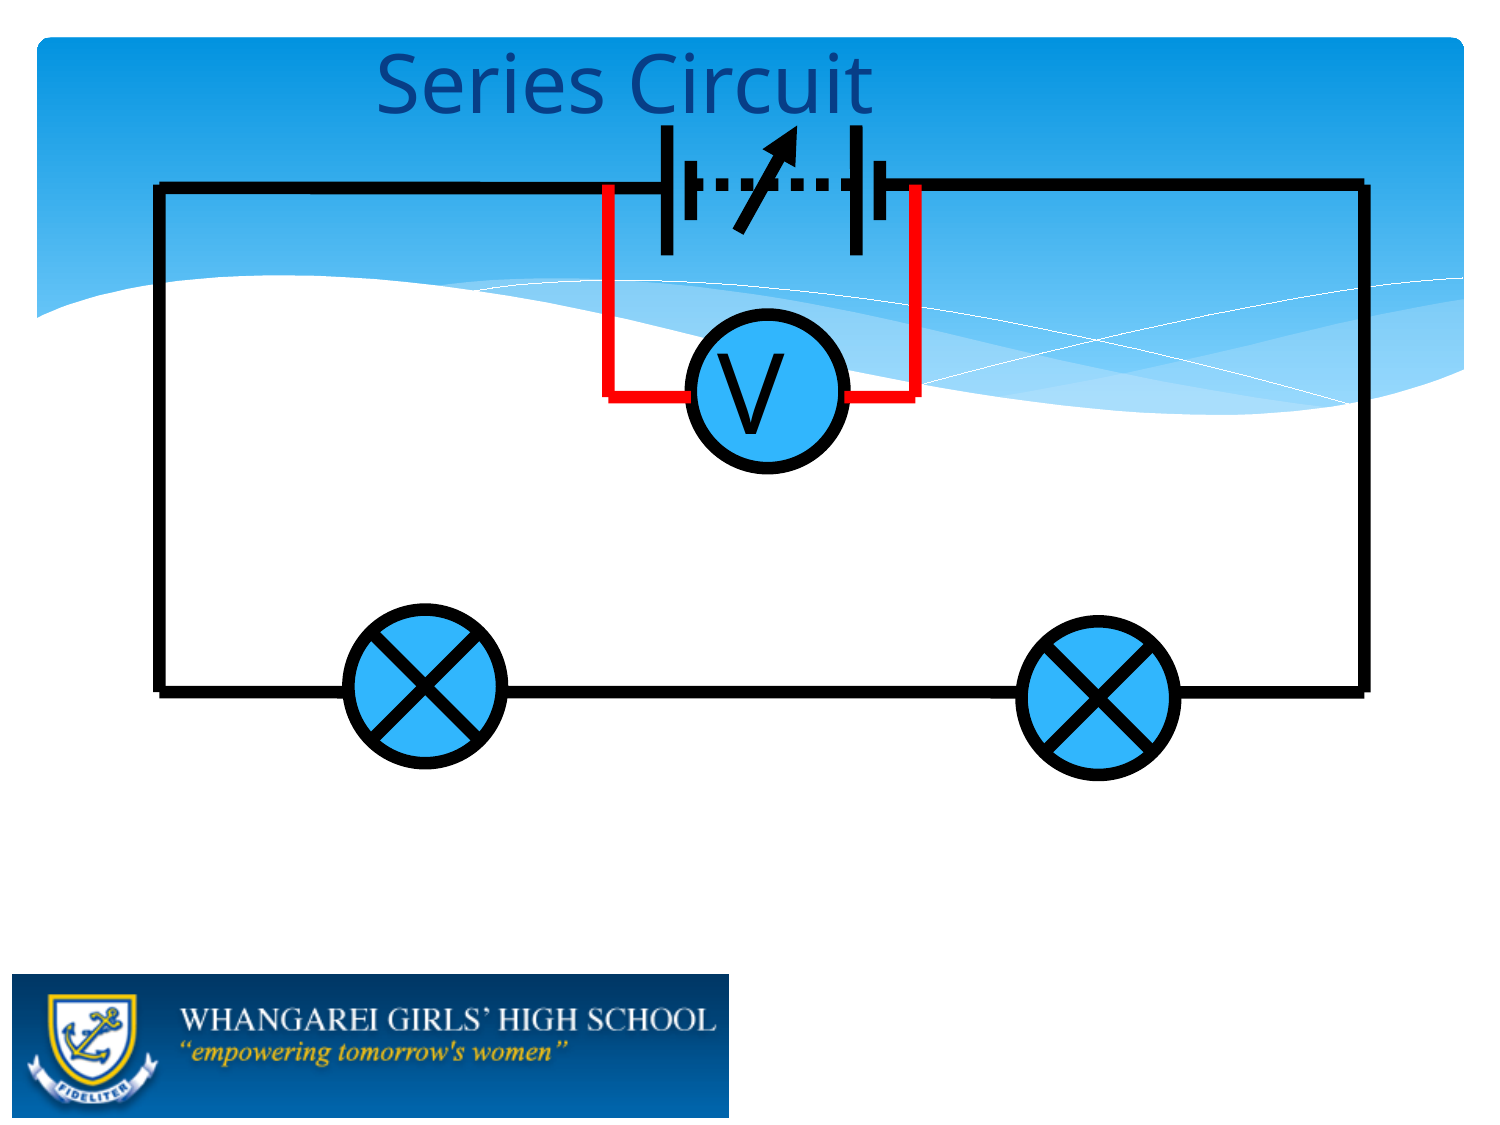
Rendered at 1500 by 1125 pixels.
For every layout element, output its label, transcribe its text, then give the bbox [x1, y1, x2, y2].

picture [12, 974, 729, 1118]
table_cell Same [910, 324, 915, 374]
text_box [1021, 621, 1176, 775]
list Series Circuit [360, 42, 1459, 138]
table_header [1365, 323, 1370, 346]
table_header [1359, 323, 1364, 346]
table_cell Same [916, 325, 921, 374]
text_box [690, 314, 845, 469]
table_cell Same [1365, 351, 1370, 400]
text_box [348, 609, 503, 764]
table_cell Same [1359, 351, 1364, 401]
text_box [666, 125, 881, 256]
